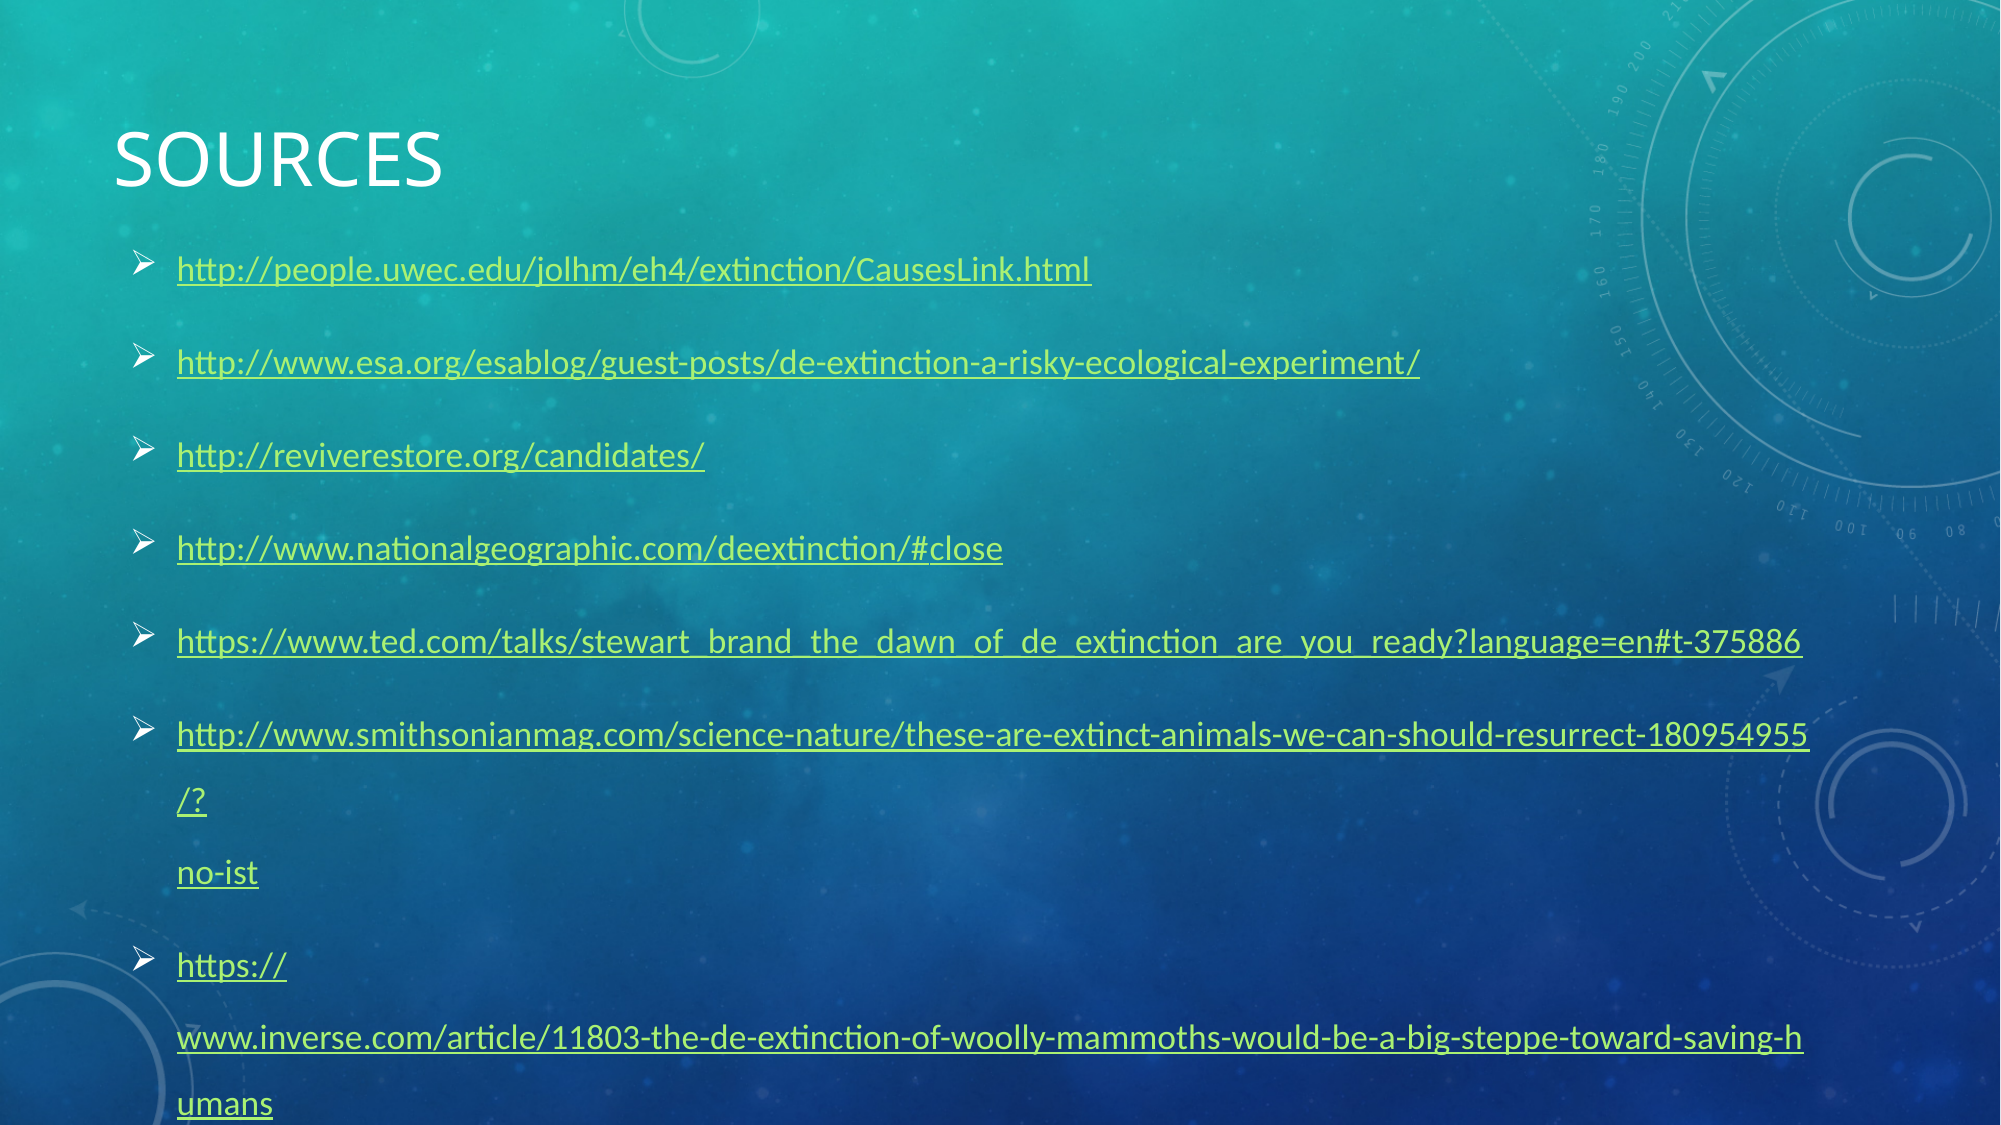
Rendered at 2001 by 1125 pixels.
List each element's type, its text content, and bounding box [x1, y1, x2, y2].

list http://people.uwec.edu/jolhm/eh4/extinction/CausesLink.html http://www.esa.org/esablog/guest-posts/de-extinction-a-risky-ecological-experiment/ http://reviverestore.org/candidates/ http://www.nationalgeographic.com/deextinction/#close https://www.ted.com/talks/stewart_brand_the_dawn_of_de_extinction_are_you_ready?language=en#t-375886 http://www.smithsonianmag.com/science-nature/these-are-extinct-animals-we-can-should-resurrect-180954955/?no-ist https://www.inverse.com/article/11803-the-de-extinction-of-woolly-mammoths-would-be-a-big-steppe-toward-saving-humans http://www.huffingtonpost.com/news/de-extinction/ [114, 236, 1831, 1064]
title Sources [98, 36, 1761, 276]
picture [0, 0, 2001, 1125]
